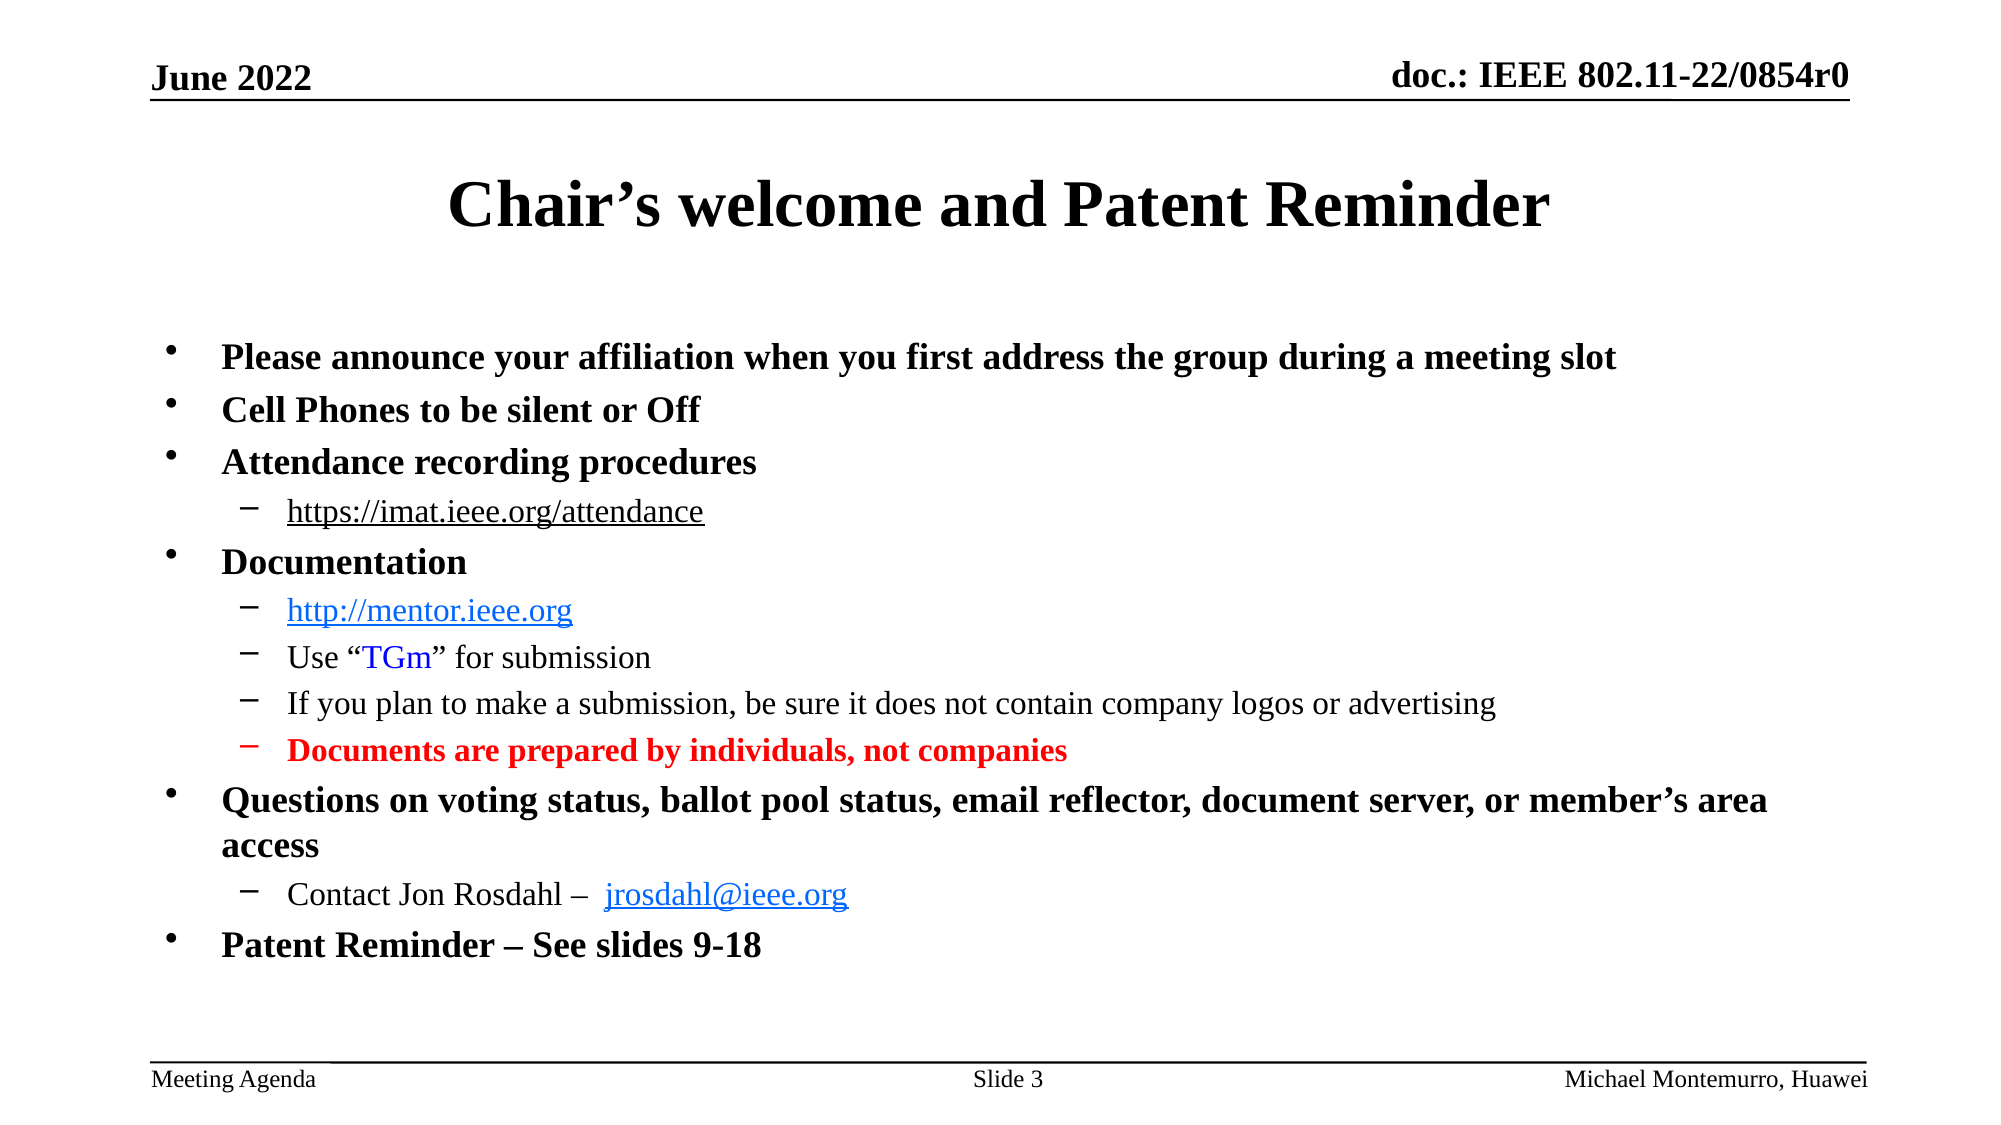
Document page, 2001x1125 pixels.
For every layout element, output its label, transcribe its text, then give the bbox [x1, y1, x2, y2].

footer Michael Montemurro, Huawei [1266, 1061, 1869, 1093]
title Chair’s welcome and Patent Reminder [150, 112, 1850, 288]
list Please announce your affiliation when you first address the group during a meeting slot Cell Phones to be silent or Off Attendance recording procedures https://imat.ieee.org/attendance Documentation http://mentor.ieee.org Use “TGm” for submission If you plan to make a submission, be sure it does not contain company logos or advertising Documents are prepared by individuals, not companies Questions on voting status, ballot pool status, email reflector, document server, or member’s area access Contact Jon Rosdahl – jrosdahl@ieee.org Patent Reminder – See slides 9-18 [150, 324, 1850, 1000]
slide_number Slide 3 [964, 1061, 1053, 1093]
